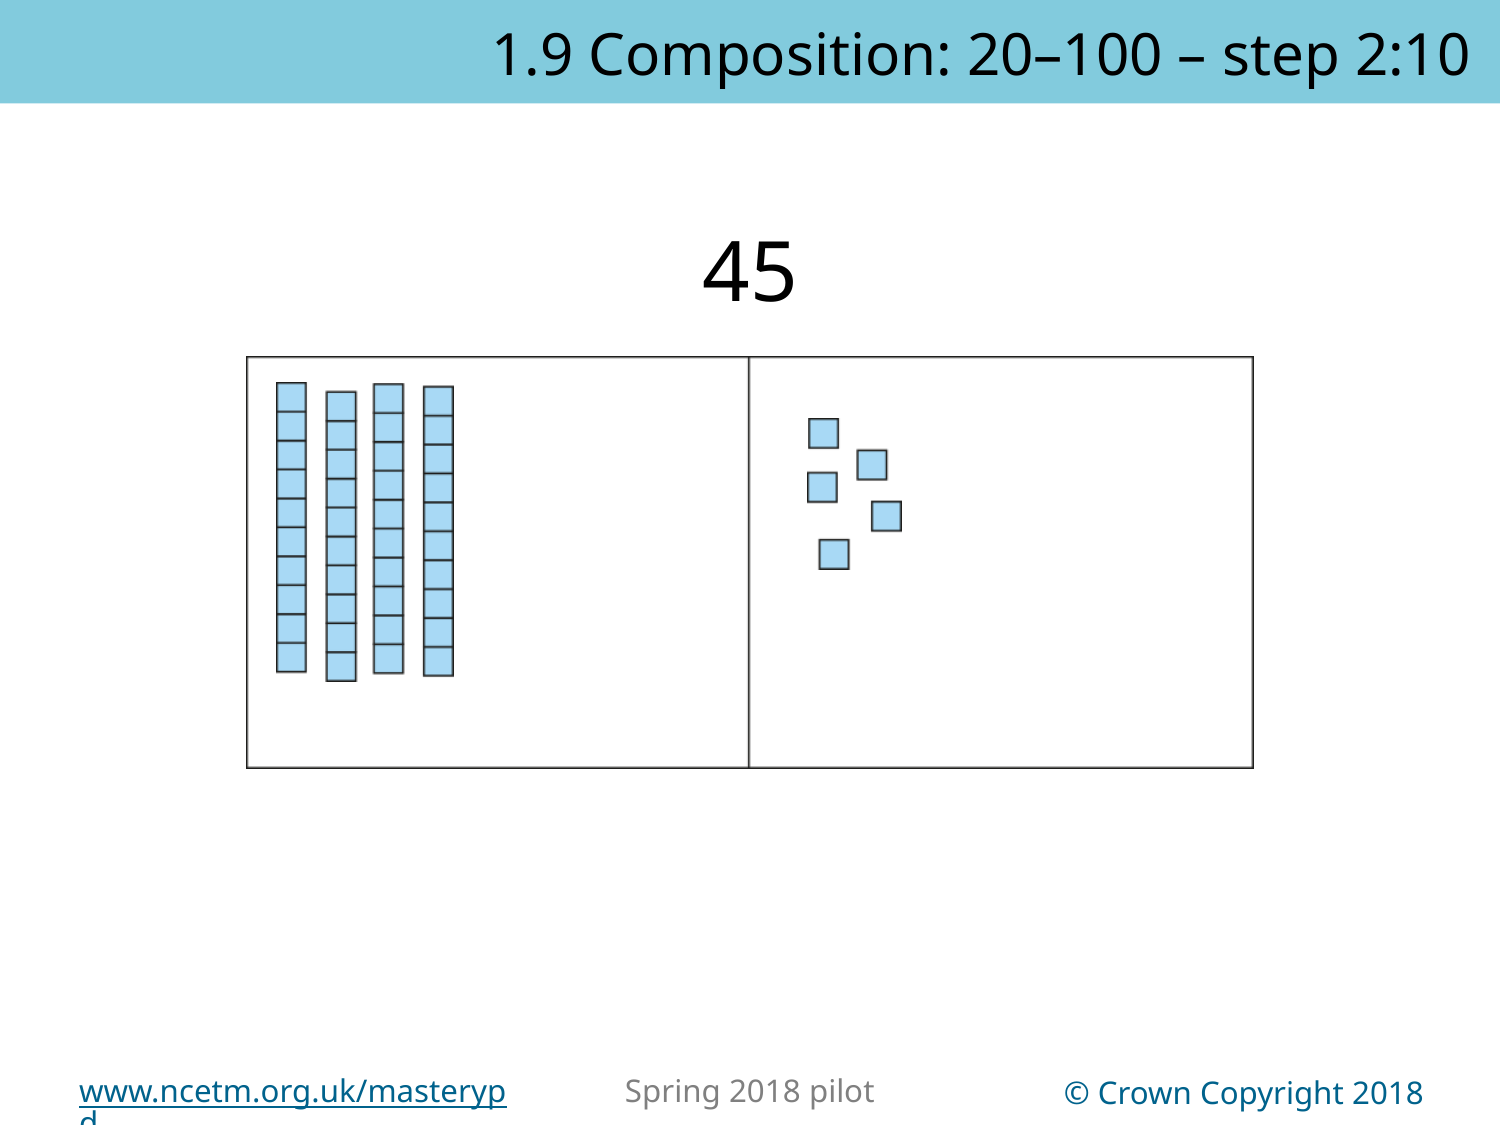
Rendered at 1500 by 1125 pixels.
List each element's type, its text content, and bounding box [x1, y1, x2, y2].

picture [245, 356, 1255, 769]
text_box 45 [687, 210, 813, 326]
list 1.9 Composition: 20–100 – step 2:10 [0, 0, 1500, 104]
